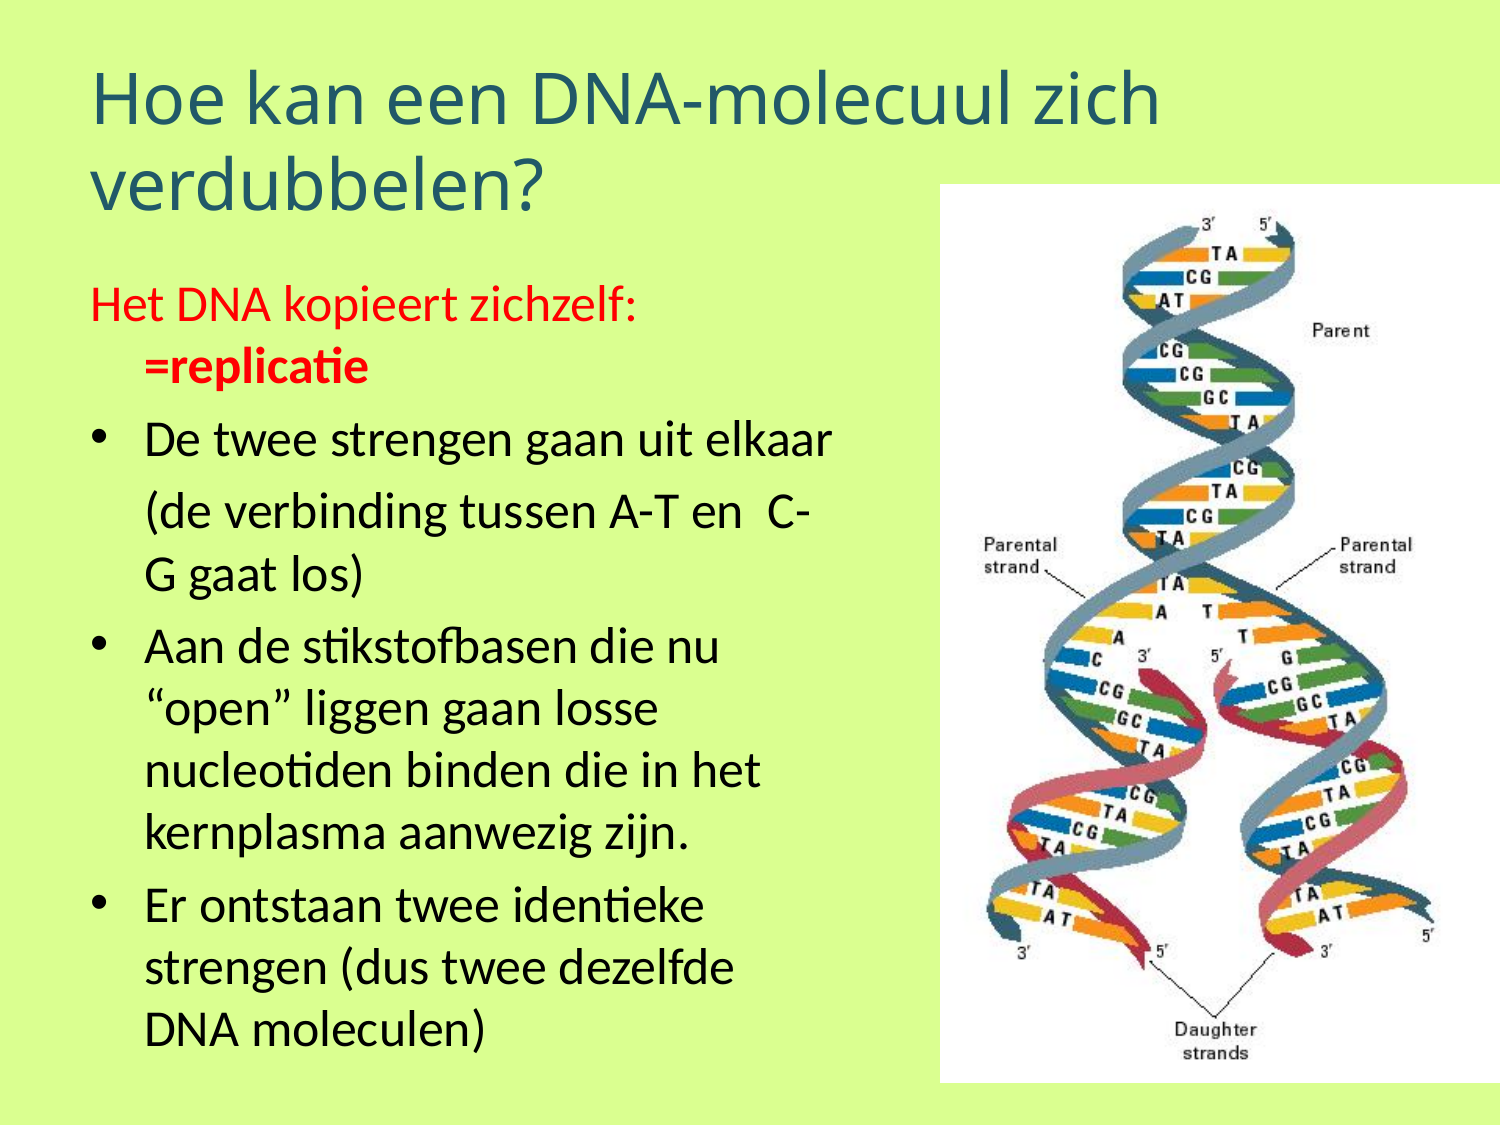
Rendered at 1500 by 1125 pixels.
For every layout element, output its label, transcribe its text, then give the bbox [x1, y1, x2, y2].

picture [940, 184, 1500, 1084]
title Hoe kan een DNA-molecuul zich verdubbelen? [75, 45, 1425, 233]
list Het DNA kopieert zichzelf: =replicatie De twee strengen gaan uit elkaar (de verbinding tussen A-T en C-G gaat los) Aan de stikstofbasen die nu “open” liggen gaan losse nucleotiden binden die in het kernplasma aanwezig zijn. Er ontstaan twee identieke strengen (dus twee dezelfde DNA moleculen) [75, 262, 857, 1083]
